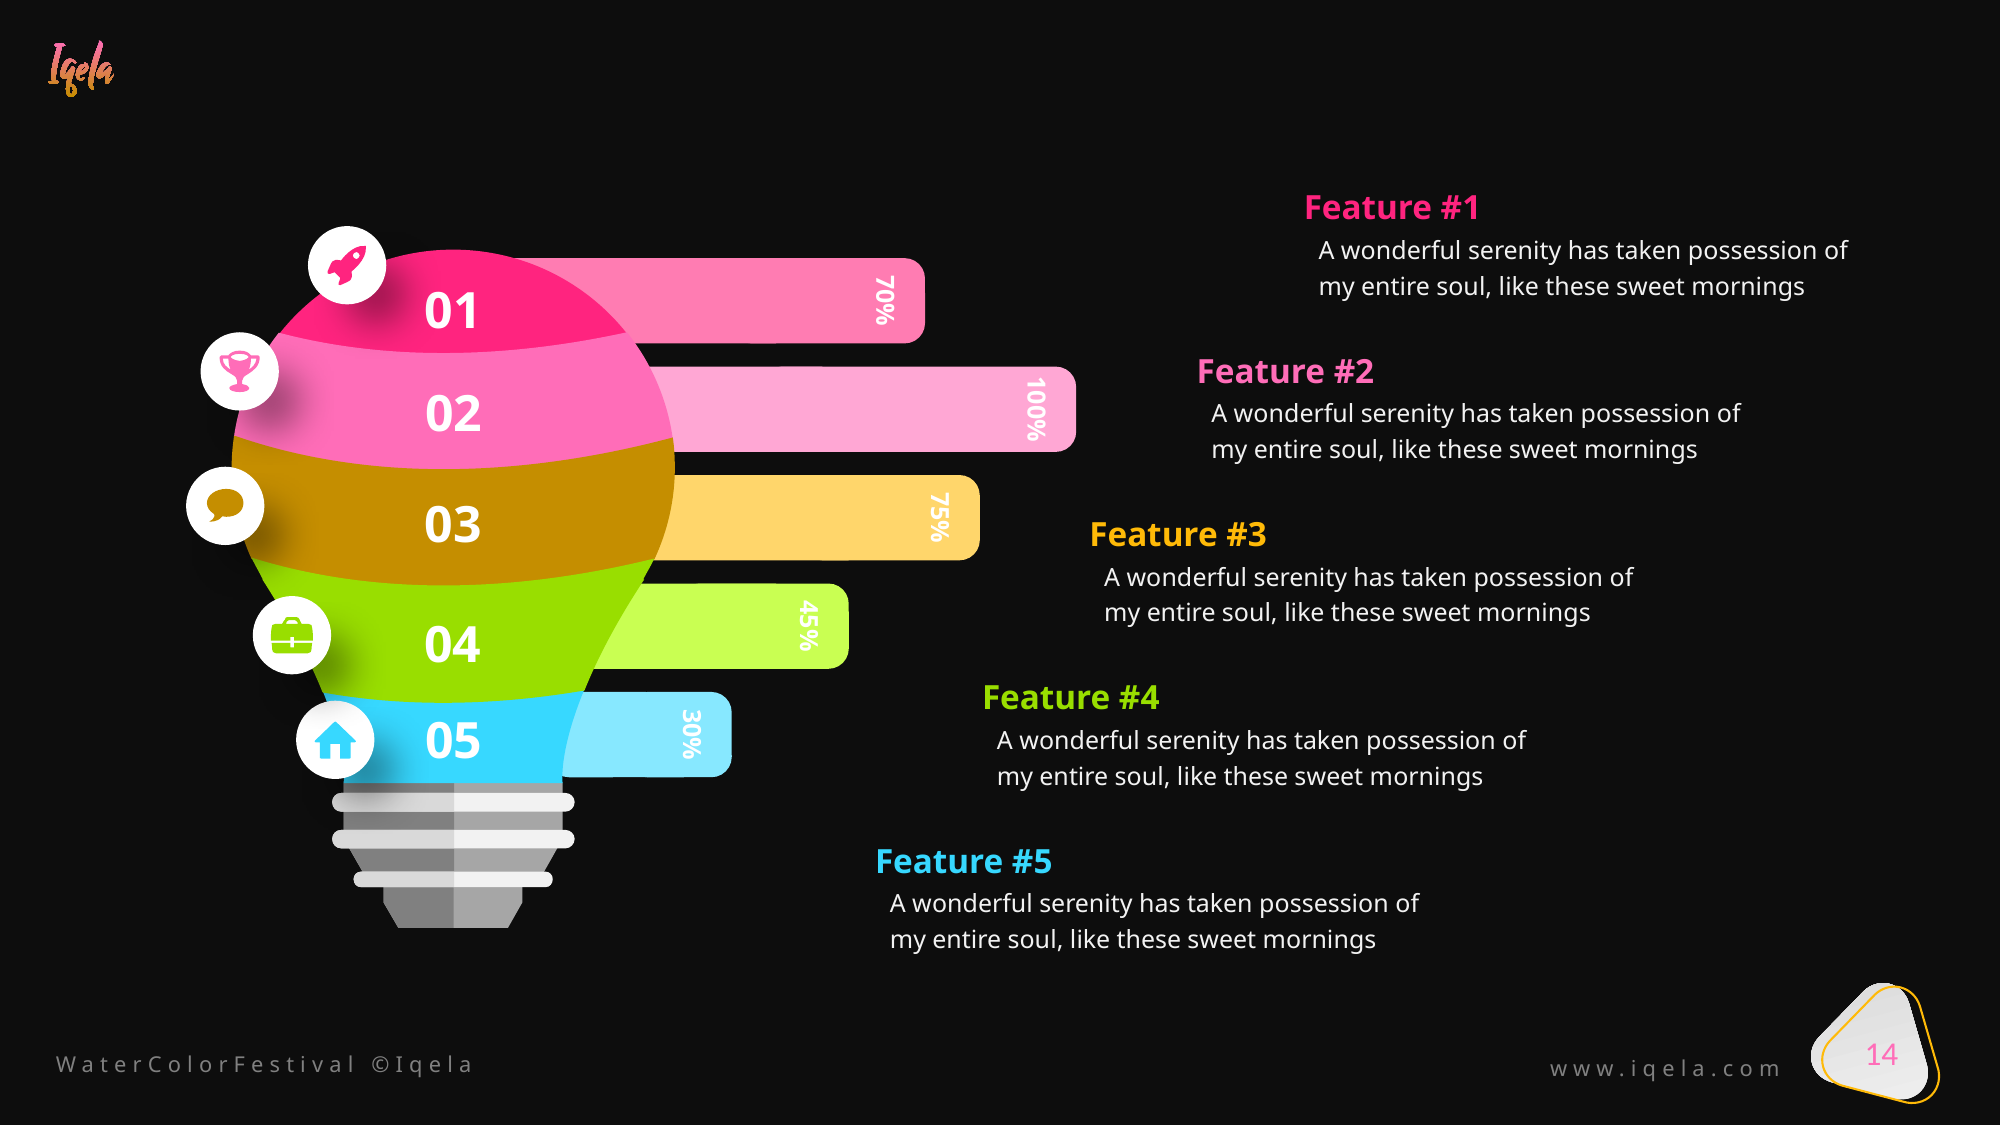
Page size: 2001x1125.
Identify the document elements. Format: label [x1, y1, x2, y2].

text_box [874, 825, 1587, 961]
text_box [982, 662, 1694, 798]
text_box [252, 596, 332, 675]
text_box [1196, 336, 1908, 471]
text_box [200, 332, 279, 411]
text_box [675, 583, 849, 669]
text_box [186, 466, 265, 545]
text_box [675, 366, 1077, 452]
text_box [1089, 499, 1801, 634]
text_box [675, 475, 980, 561]
text_box [675, 258, 926, 344]
text_box [307, 226, 387, 305]
text_box [296, 700, 375, 779]
text_box [675, 691, 732, 778]
text_box [231, 249, 675, 784]
text_box [1303, 172, 2000, 308]
text_box [332, 784, 575, 928]
